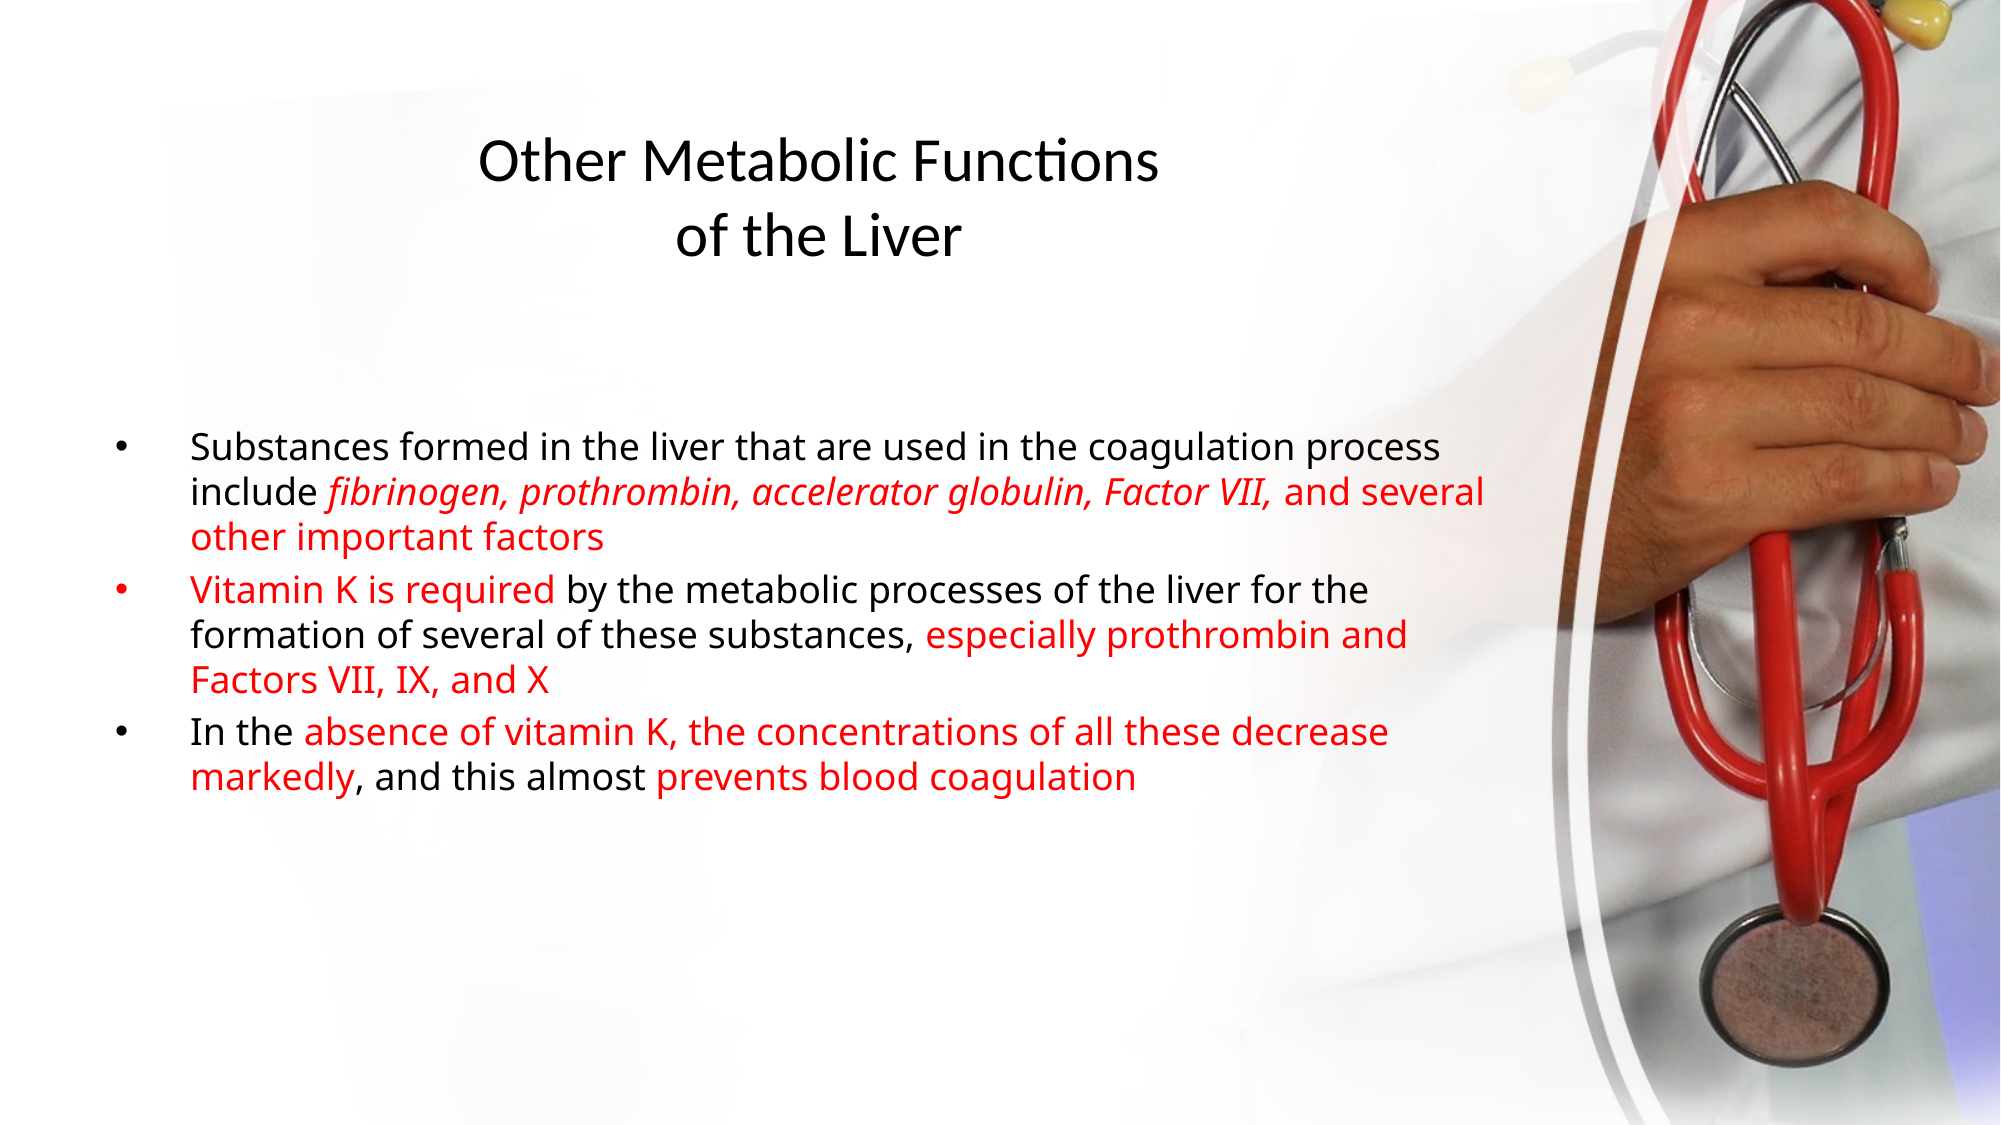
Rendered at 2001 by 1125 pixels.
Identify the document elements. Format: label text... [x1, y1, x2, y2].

list Substances formed in the liver that are used in the coagulation process include fibrinogen, prothrombin, accelerator globulin, Factor VII, and several other important factors Vitamin K is required by the metabolic processes of the liver for the formation of several of these substances, especially prothrombin and Factors VII, IX, and X In the absence of vitamin K, the concentrations of all these decrease markedly, and this almost prevents blood coagulation [100, 310, 1537, 1043]
title Other Metabolic Functions of the Liver [99, 110, 1540, 278]
picture [0, 0, 2001, 1125]
